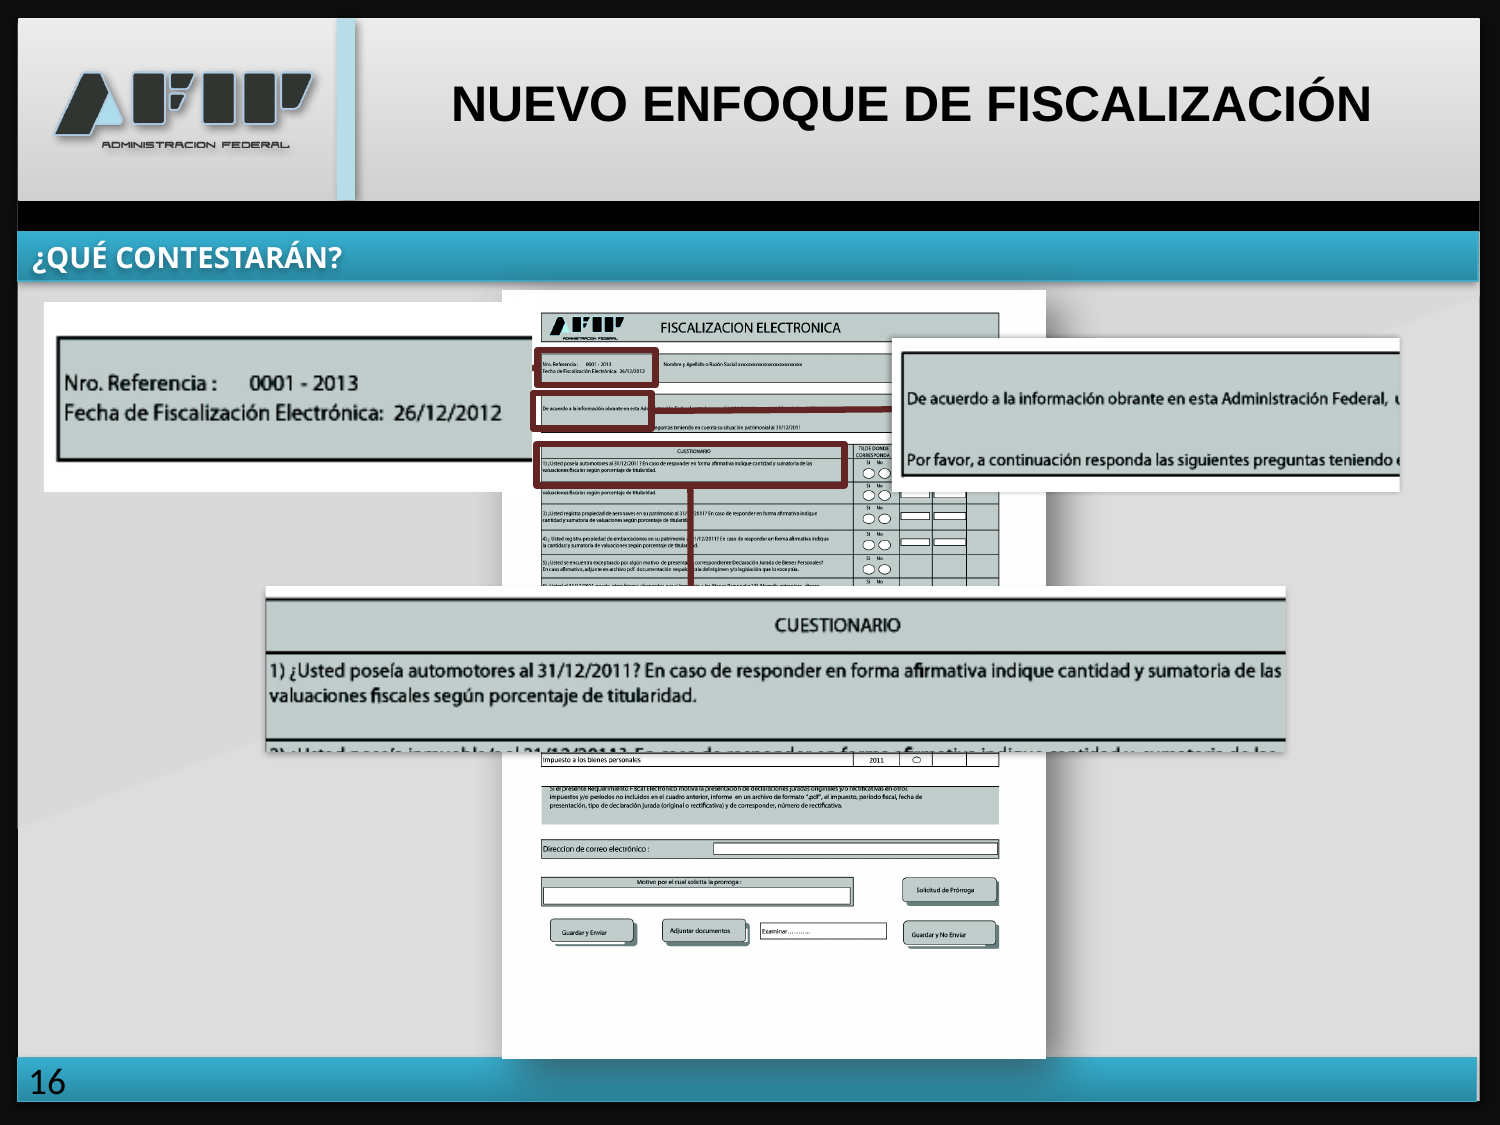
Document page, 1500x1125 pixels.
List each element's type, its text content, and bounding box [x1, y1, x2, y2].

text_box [43, 290, 1400, 1059]
text_box 16 [13, 1041, 364, 1102]
text_box ¿QUÉ CONTESTARÁN? [17, 224, 990, 282]
picture [53, 71, 313, 148]
